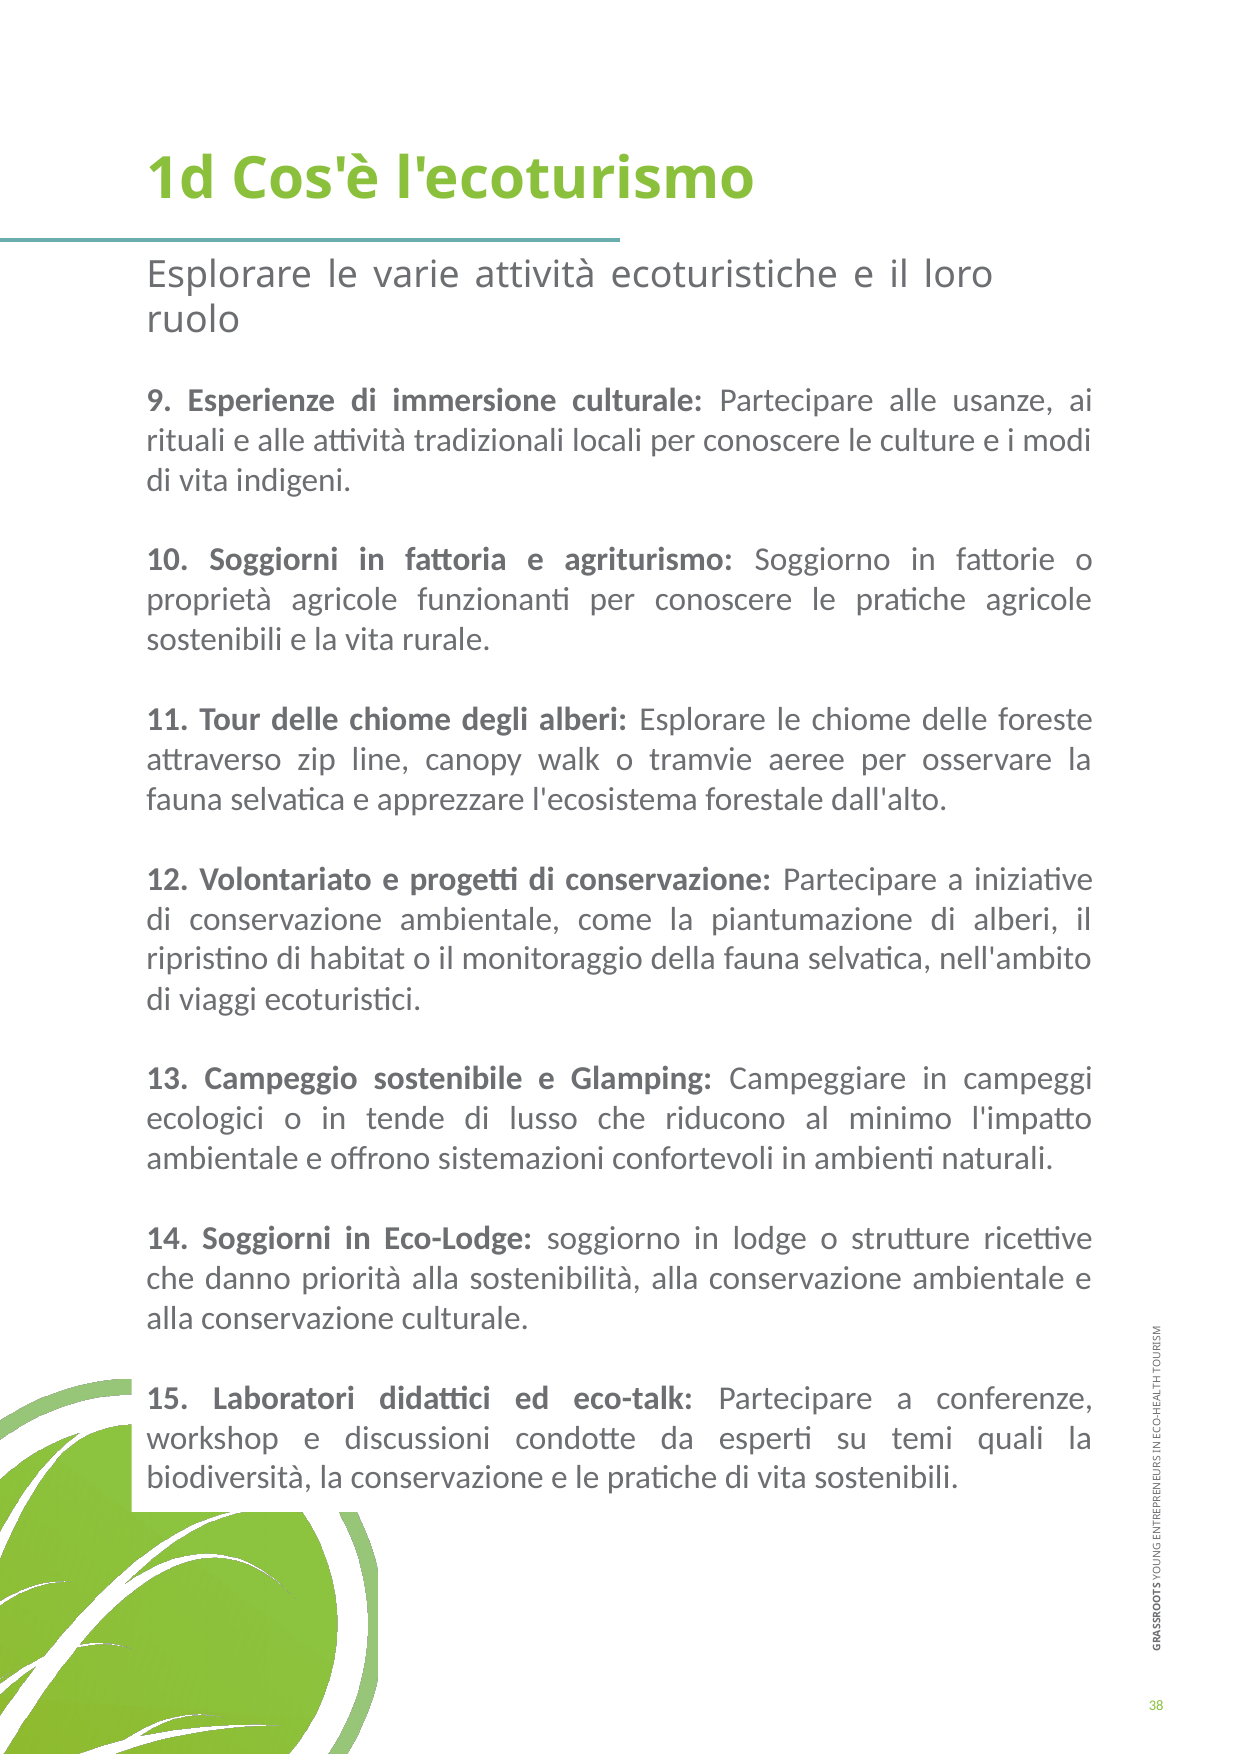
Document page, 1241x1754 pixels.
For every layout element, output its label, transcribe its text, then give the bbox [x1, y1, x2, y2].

list Esplorare le varie attività ecoturistiche e il loro ruolo [131, 242, 1010, 371]
slide_number 38 [1125, 1666, 1187, 1743]
picture [0, 1379, 378, 1754]
list 9. Esperienze di immersione culturale: Partecipare alle usanze, ai rituali e alle attività tradizionali locali per conoscere le culture e i modi di vita indigeni. 10. Soggiorni in fattoria e agriturismo: Soggiorno in fattorie o proprietà agricole funzionanti per conoscere le pratiche agricole sostenibili e la vita rurale. 11. Tour delle chiome degli alberi: Esplorare le chiome delle foreste attraverso zip line, canopy walk o tramvie aeree per osservare la fauna selvatica e apprezzare l'ecosistema forestale dall'alto. 12. Volontariato e progetti di conservazione: Partecipare a iniziative di conservazione ambientale, come la piantumazione di alberi, il ripristino di habitat o il monitoraggio della fauna selvatica, nell'ambito di viaggi ecoturistici. 13. Campeggio sostenibile e Glamping: Campeggiare in campeggi ecologici o in tende di lusso che riducono al minimo l'impatto ambientale e offrono sistemazioni confortevoli in ambienti naturali. 14. Soggiorni in Eco-Lodge: soggiorno in lodge o strutture ricettive che danno priorità alla sostenibilità, alla conservazione ambientale e alla conservazione culturale. 15. Laboratori didattici ed eco-talk: Partecipare a conferenze, workshop e discussioni condotte da esperti su temi quali la biodiversità, la conservazione e le pratiche di vita sostenibili. [131, 370, 1109, 1512]
list 1d Cos'è l'ecoturismo [131, 132, 1109, 242]
